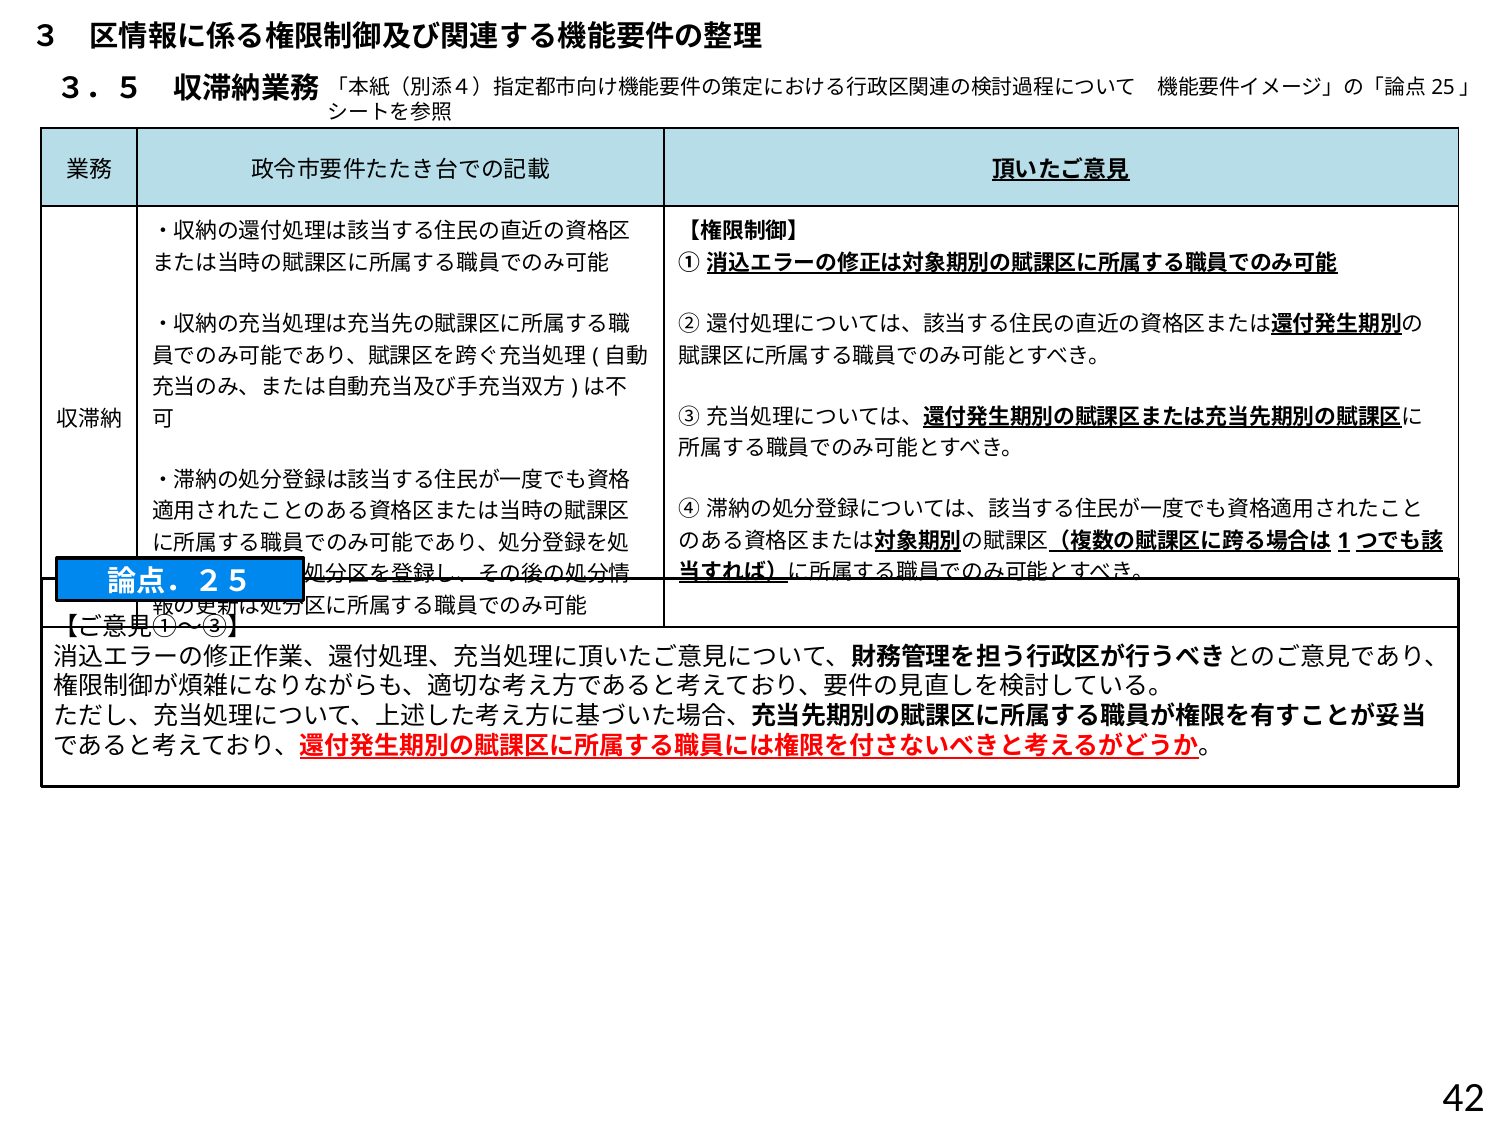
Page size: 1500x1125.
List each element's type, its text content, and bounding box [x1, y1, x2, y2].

text_box 【ご意見①～③】 消込エラーの修正作業、還付処理、充当処理に頂いたご意見について、財務管理を担う行政区が行うべきとのご意見であり、権限制御が煩雑になりながらも、適切な考え方であると考えており、要件の見直しを検討している。 ただし、充当処理について、上述した考え方に基づいた場合、充当先期別の賦課区に所属する職員が権限を有すことが妥当であると考えており、還付発生期別の賦課区に所属する職員には権限を付さないべきと考えるがどうか。 [41, 578, 1459, 787]
table_header 業務 [42, 129, 136, 205]
text_box ３ 区情報に係る権限制御及び関連する機能要件の整理 [16, 2, 1440, 49]
table_header 頂いたご意見 [665, 129, 1458, 205]
table_cell 【権限制御】 ①消込エラーの修正は対象期別の賦課区に所属する職員でのみ可能 ②還付処理については、該当する住民の直近の資格区または還付発生期別の賦課区に所属する職員でのみ可能とすべき。 ③充当処理については、還付発生期別の賦課区または充当先期別の賦課区に所属する職員でのみ可能とすべき。 ④滞納の処分登録については、該当する住民が一度でも資格適用されたことのある資格区または対象期別の賦課区（複数の賦課区に跨る場合は1つでも該当すれば）に所属する職員でのみ可能とすべき。 [665, 207, 1458, 578]
text_box 論点．２５ [55, 556, 306, 603]
table_cell ・収納の還付処理は該当する住民の直近の資格区または当時の賦課区に所属する職員でのみ可能 ・収納の充当処理は充当先の賦課区に所属する職員でのみ可能であり、賦課区を跨ぐ充当処理(自動充当のみ、または自動充当及び手充当双方)は不可 ・滞納の処分登録は該当する住民が一度でも資格適用されたことのある資格区または当時の賦課区に所属する職員でのみ可能であり、処分登録を処理した行政区で処分区を登録し、その後の処分情報の更新は処分区に所属する職員でのみ可能 [138, 207, 663, 578]
text_box 「本紙（別添４）指定都市向け機能要件の策定における行政区関連の検討過程について 機能要件イメージ」の「論点25」シートを参照 [312, 58, 1500, 114]
text_box ３．５ 収滞納業務 [41, 54, 1465, 100]
table_cell 収滞納 [42, 207, 136, 578]
table_header 政令市要件たたき台での記載 [138, 129, 663, 205]
slide_number 41 [1149, 1065, 1500, 1125]
